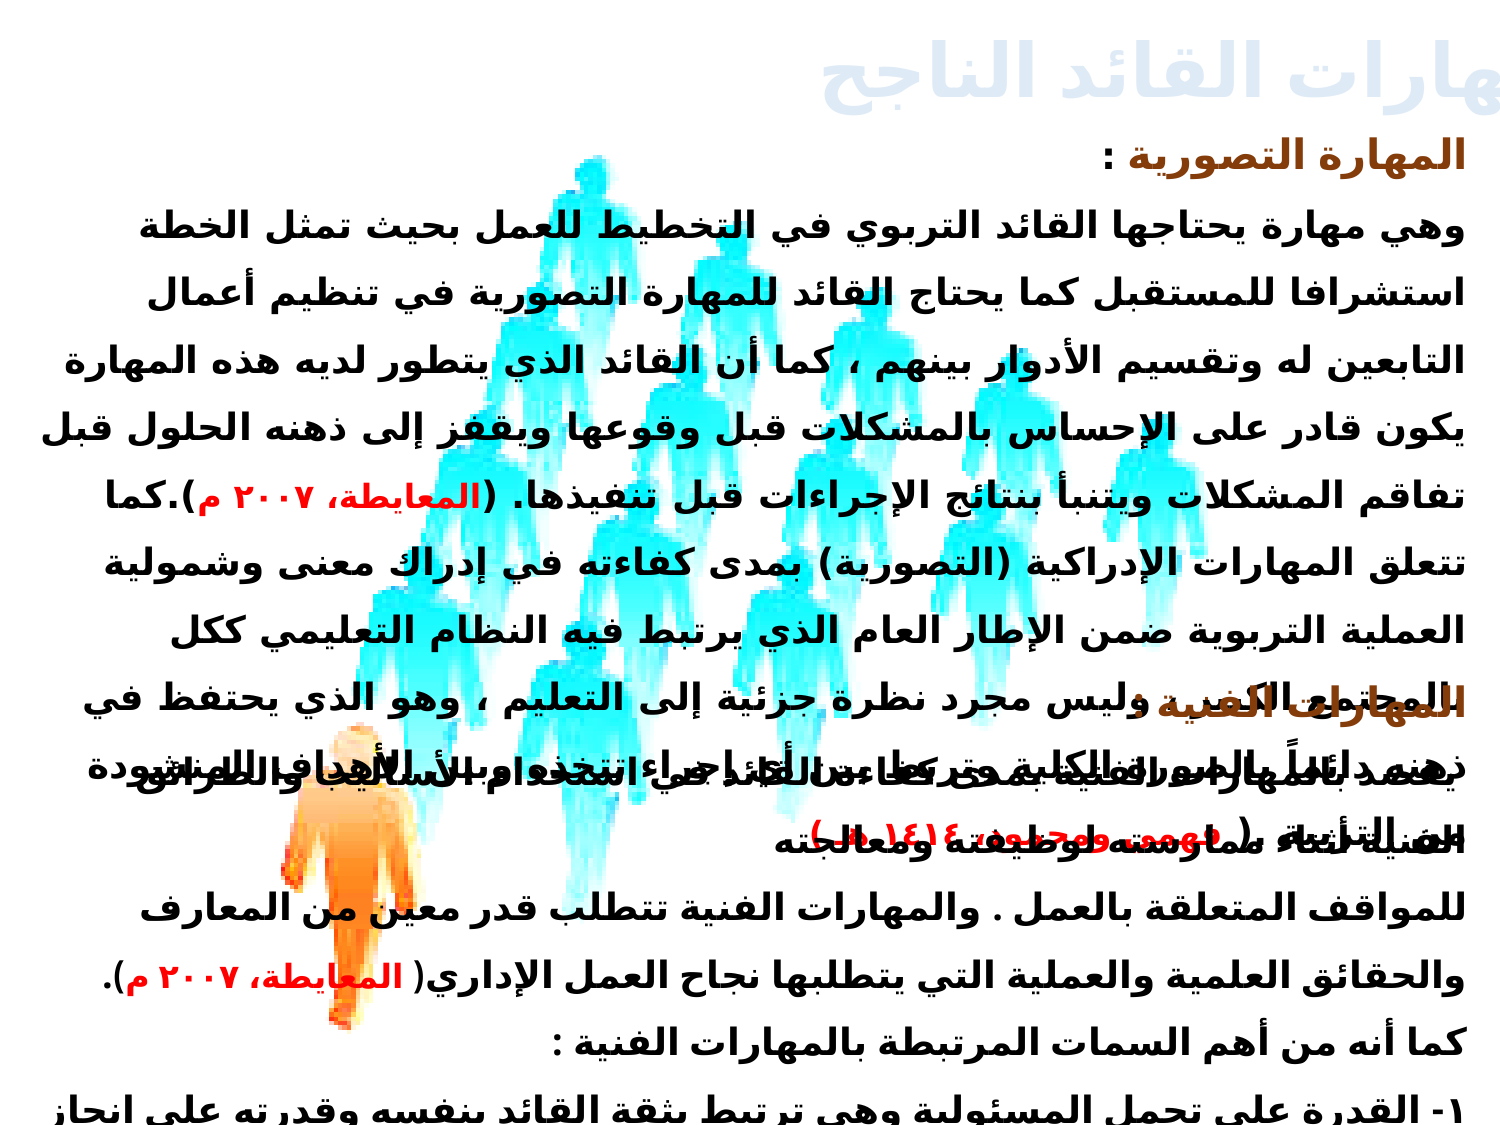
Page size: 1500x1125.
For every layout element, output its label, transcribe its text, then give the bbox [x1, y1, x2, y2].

picture [232, 120, 1270, 1061]
text_box المهارات الفنية : يقصد بالمهارات الفنية بمدى كفاءة القائد في استخدام الأساليب والطرائق الفنية أثناء ممارسته لوظيفته ومعالجته للمواقف المتعلقة بالعمل . والمهارات الفنية تتطلب قدر معين من المعارف والحقائق العلمية والعملية التي يتطلبها نجاح العمل الإداري( المعايطة، ٢٠٠٧ م). كما أنه من أهم السمات المرتبطة بالمهارات الفنية : ١- القدرة على تحمل المسئولية وهي ترتبط بثقة القائد بنفسه وقدرته على انجاز ما تكلف به وقدرته على تحمل مسئولية القرارات التي تتخذها والأعمال التي يقوم بها وعدم التهرب من المسئولية وإلقائها على الآخرين . [30, 668, 1483, 1125]
text_box مهارات القائد الناجح [803, 14, 1500, 120]
text_box المهارة التصورية : وهي مهارة يحتاجها القائد التربوي في التخطيط للعمل بحيث تمثل الخطة استشرافا للمستقبل كما يحتاج القائد للمهارة التصورية في تنظيم أعمال التابعين له وتقسيم الأدوار بينهم ، كما أن القائد الذي يتطور لديه هذه المهارة يكون قادر على الإحساس بالمشكلات قبل وقوعها ويقفز إلى ذهنه الحلول قبل تفاقم المشكلات ويتنبأ بنتائج الإجراءات قبل تنفيذها. (المعايطة، ٢٠٠٧ م).كما تتعلق المهارات الإدراكية (التصورية) بمدى كفاءته في إدراك معنى وشمولية العملية التربوية ضمن الإطار العام الذي يرتبط فيه النظام التعليمي ككل بالمجتمع الكبير ، وليس مجرد نظرة جزئية إلى التعليم ، وهو الذي يحتفظ في ذهنه دائماً بالصورة الكلية وتربط بين أي إجراء تتخذه وبين الأهداف المنشودة من التربية .( فهمي ومحمود، ١٤١٤ هـ ) [13, 120, 232, 861]
text_box المهارة التصورية : وهي مهارة يحتاجها القائد التربوي في التخطيط للعمل بحيث تمثل الخطة استشرافا للمستقبل كما يحتاج القائد للمهارة التصورية في تنظيم أعمال التابعين له وتقسيم الأدوار بينهم ، كما أن القائد الذي يتطور لديه هذه المهارة يكون قادر على الإحساس بالمشكلات قبل وقوعها ويقفز إلى ذهنه الحلول قبل تفاقم المشكلات ويتنبأ بنتائج الإجراءات قبل تنفيذها. (المعايطة، ٢٠٠٧ م).كما تتعلق المهارات الإدراكية (التصورية) بمدى كفاءته في إدراك معنى وشمولية العملية التربوية ضمن الإطار العام الذي يرتبط فيه النظام التعليمي ككل بالمجتمع الكبير ، وليس مجرد نظرة جزئية إلى التعليم ، وهو الذي يحتفظ في ذهنه دائماً بالصورة الكلية وتربط بين أي إجراء تتخذه وبين الأهداف المنشودة من التربية .( فهمي ومحمود، ١٤١٤ هـ ) [1270, 120, 1483, 668]
